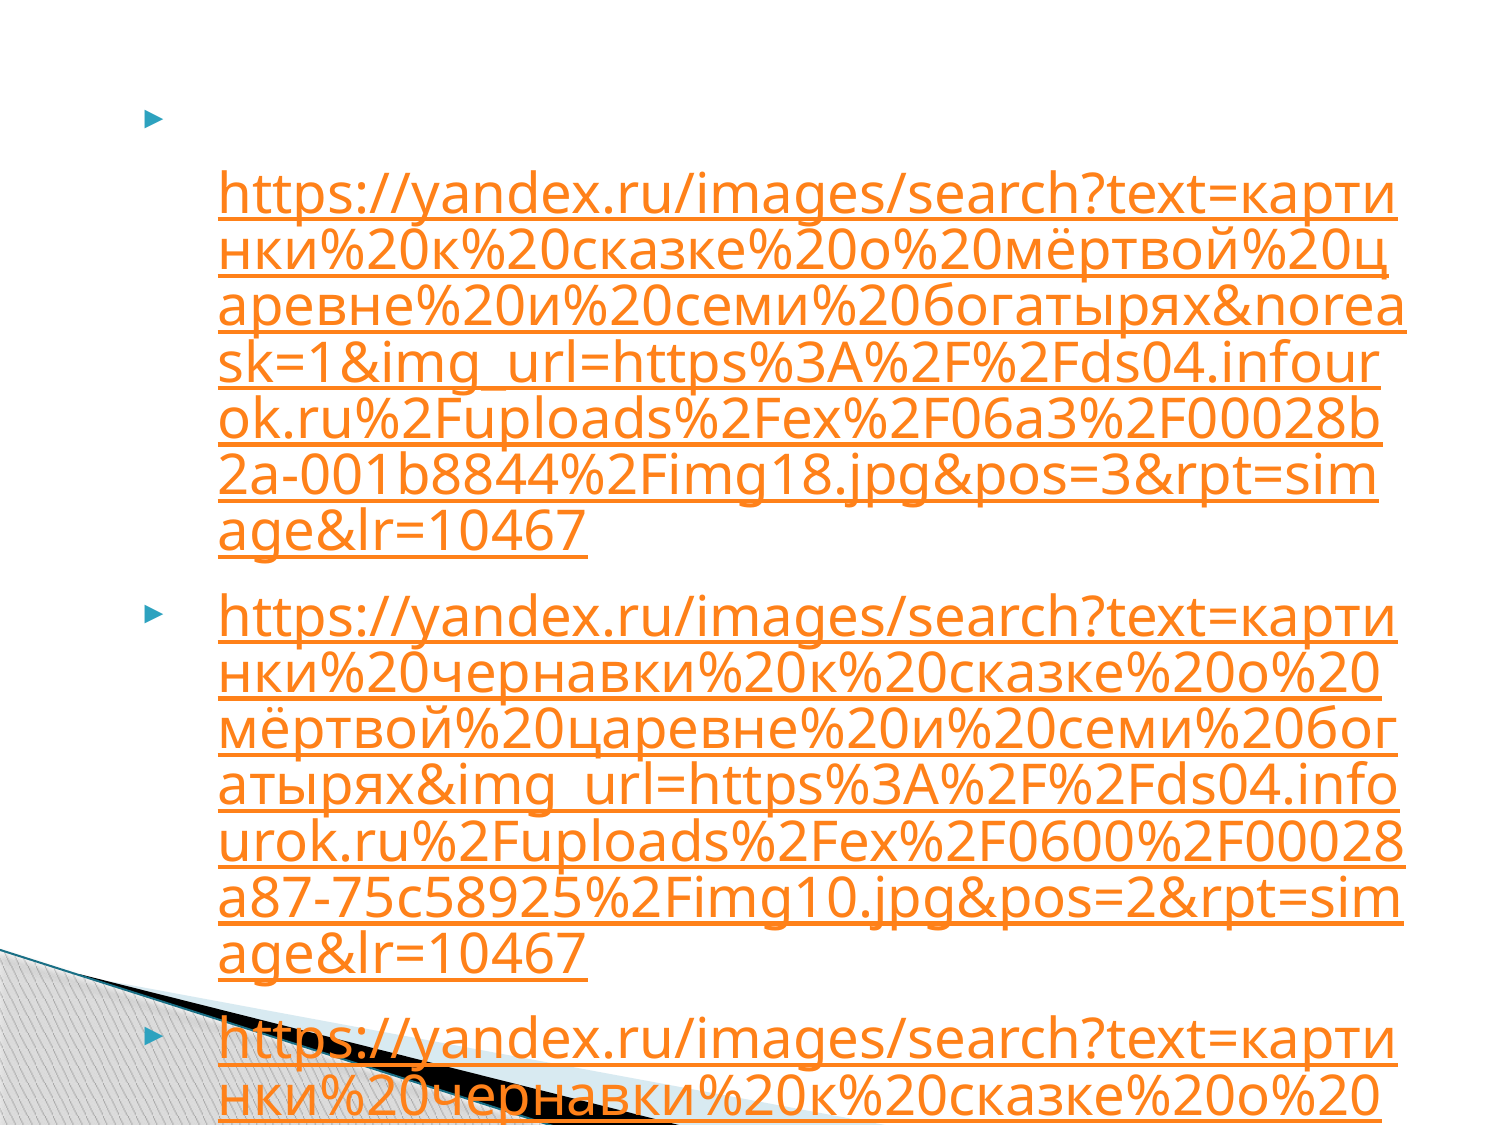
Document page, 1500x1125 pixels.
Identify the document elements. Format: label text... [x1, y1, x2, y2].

list https://yandex.ru/images/search?text=картинки%20к%20сказке%20о%20мёртвой%20царевне%20и%20семи%20богатырях&noreask=1&img_url=https%3A%2F%2Fds04.infourok.ru%2Fuploads%2Fex%2F06a3%2F00028b2a-001b8844%2Fimg18.jpg&pos=3&rpt=simage&lr=10467 https://yandex.ru/images/search?text=картинки%20чернавки%20к%20сказке%20о%20мёртвой%20царевне%20и%20семи%20богатырях&img_url=https%3A%2F%2Fds04.infourok.ru%2Fuploads%2Fex%2F0600%2F00028a87-75c58925%2Fimg10.jpg&pos=2&rpt=simage&lr=10467 https://yandex.ru/images/search?text=картинки%20чернавки%20к%20сказке%20о%20мёртвой%20царевне%20и%20семи%20богатырях&img_url=http%3A%2F%2Fladu-lad.ru%2Fimages%2Fstories%2Fskazki%2Fpushkin%2F99.jpg&pos=9&rpt=simage&lr=10467 https://yandex.ru/images/search?text=картинки%20чернавки%20к%20сказке%20о%20мёртвой%20царевне%20и%20семи%20богатырях&img_url=http%3A%2F%2Fperego-shop.ru%2Fgallery%2Fimages%2F1660700_skazka-o-mertvoi-carevne-i-semi-bogatyryah.jpg&pos=15&rpt=simage&lr=10467 https://yandex.ru/images/search?text=картинки%20чернавки%20к%20сказке%20о%20мёртвой%20царевне%20и%20семи%20богатырях&img_url=https%3A%2F%2Fallyslide.com%2Fthumbs%2F95da9f2b0954512e29cf70e611a70a94%2Fimg19.jpg&pos=10&rpt=simage&lr=10467 https://yandex.ru/images/search?text=картинки%20чернавки%20к%20сказке%20о%20мёртвой%20царевне%20и%20семи%20богатырях&img_url=http%3A%2F%2Fskaz-pushkina.ru%2Fkadr%2Fmc15.jpg&pos=0&rpt=simage&lr=10467 [93, 82, 1426, 986]
